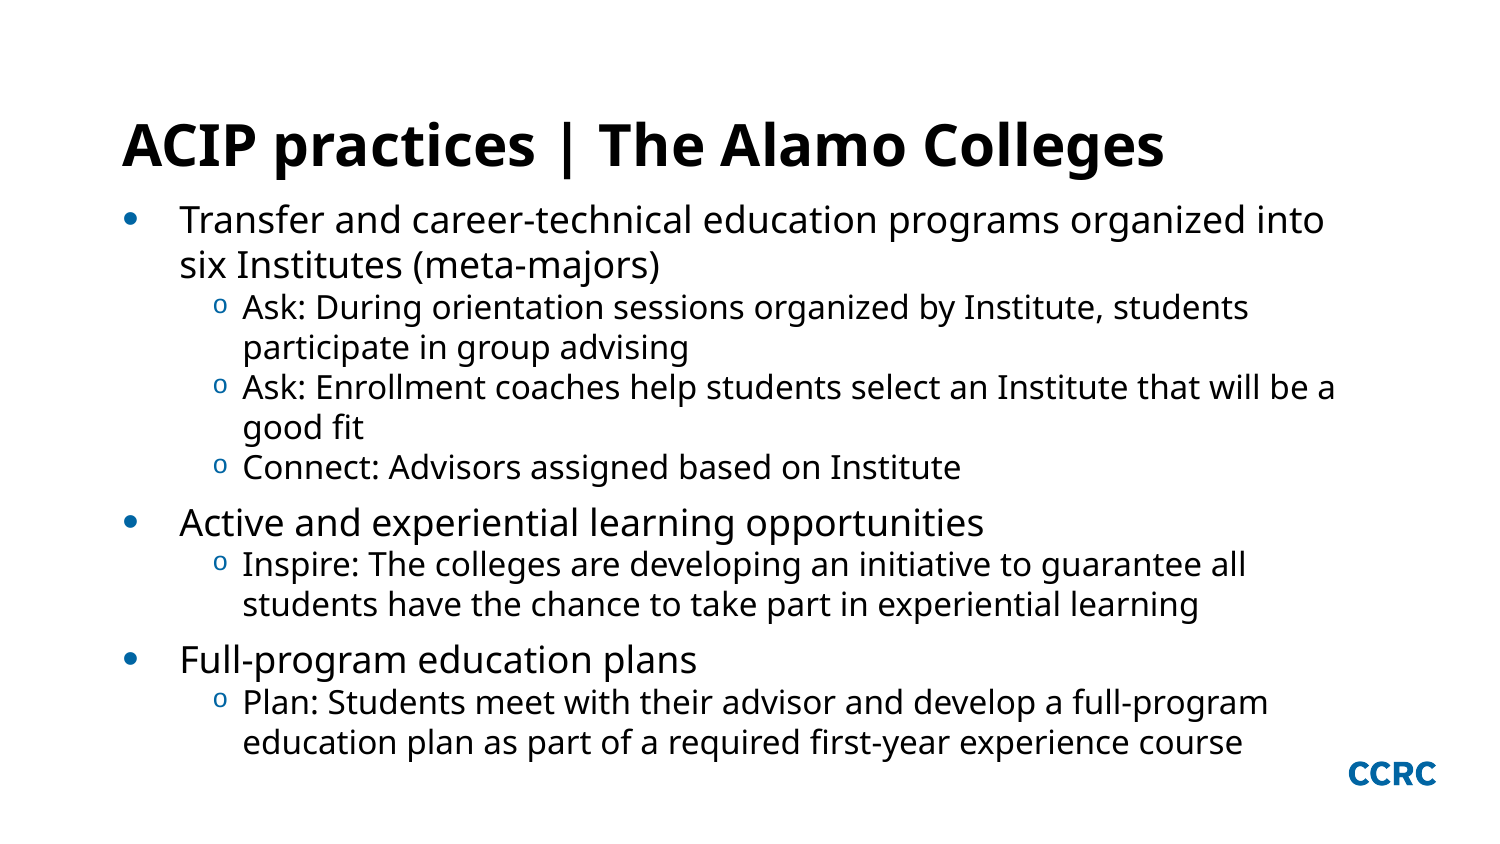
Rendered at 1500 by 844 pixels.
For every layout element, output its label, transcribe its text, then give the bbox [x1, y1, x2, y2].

title ACIP practices | The Alamo Colleges [107, 93, 1390, 234]
picture [1347, 761, 1438, 786]
list Transfer and career-technical education programs organized into six Institutes (meta-majors) Ask: During orientation sessions organized by Institute, students participate in group advising Ask: Enrollment coaches help students select an Institute that will be a good fit Connect: Advisors assigned based on Institute Active and experiential learning opportunities Inspire: The colleges are developing an initiative to guarantee all students have the chance to take part in experiential learning Full-program education plans Plan: Students meet with their advisor and develop a full-program education plan as part of a required first-year experience course [107, 234, 1390, 663]
